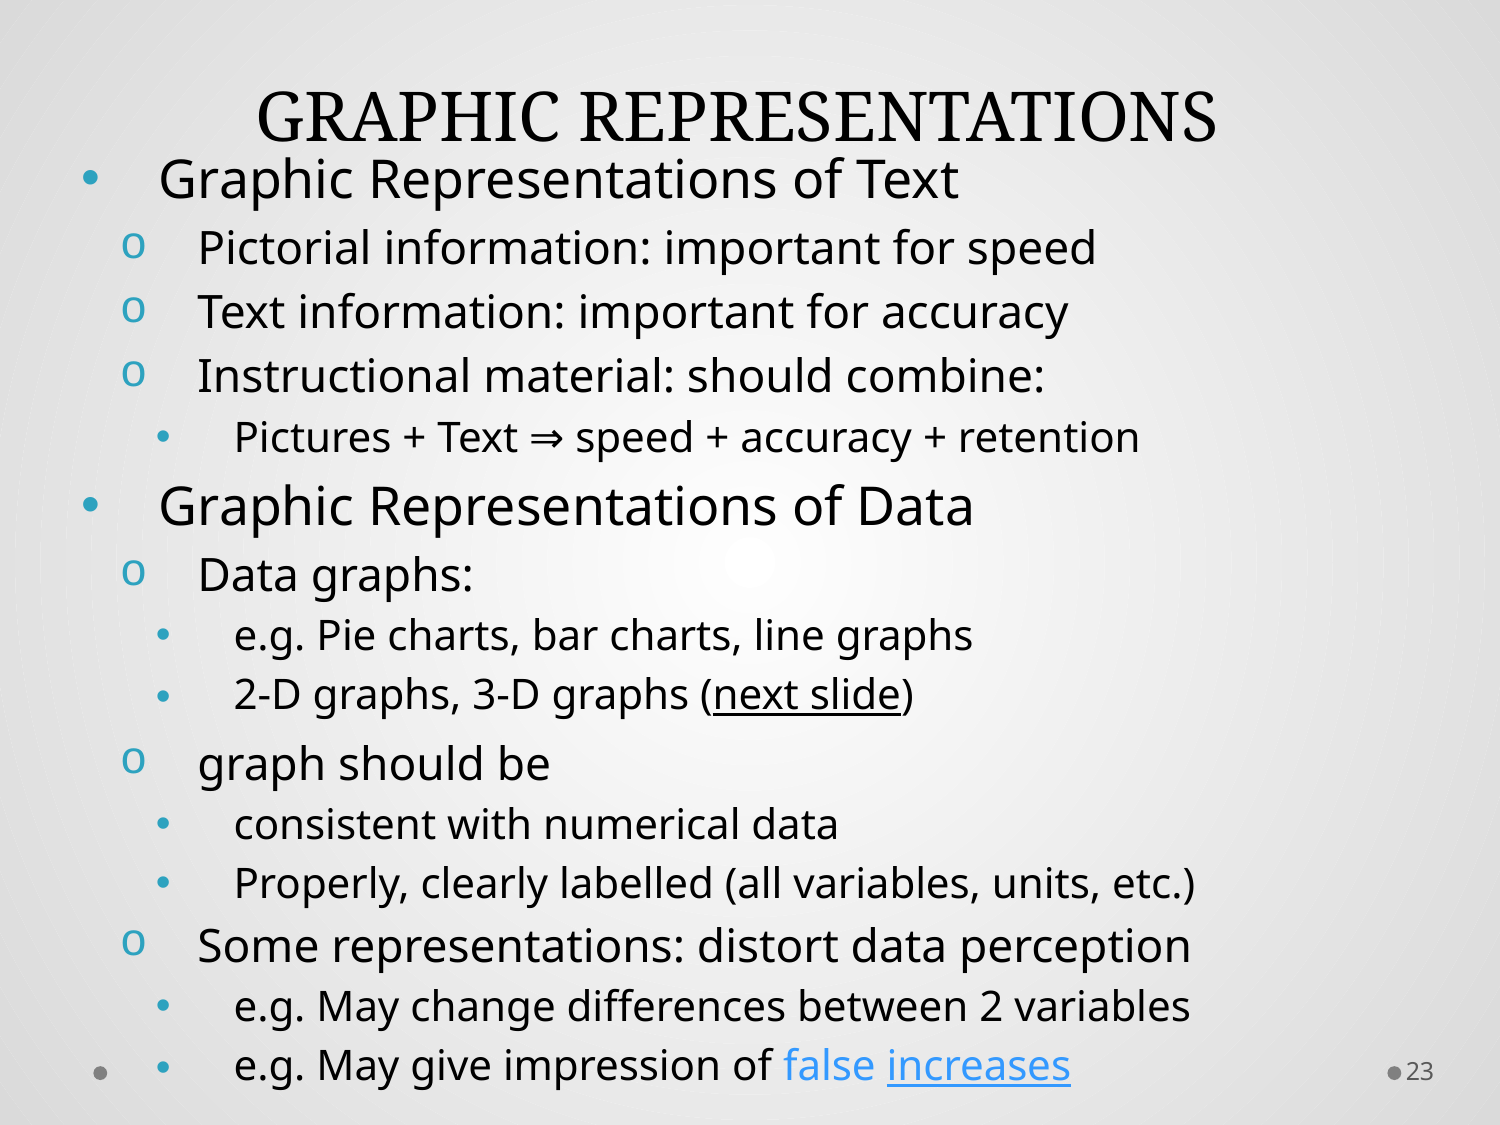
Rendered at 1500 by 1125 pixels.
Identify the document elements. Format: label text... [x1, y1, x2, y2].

slide_number 23 [1401, 1042, 1494, 1103]
title GRAPHIC REPRESENTATIONS [62, 62, 1413, 163]
list Graphic Representations of Text Pictorial information: important for speed Text information: important for accuracy Instructional material: should combine: Pictures + Text ⇒ speed + accuracy + retention Graphic Representations of Data Data graphs: e.g. Pie charts, bar charts, line graphs 2-D graphs, 3-D graphs (next slide) graph should be consistent with numerical data Properly, clearly labelled (all variables, units, etc.) Some representations: distort data perception e.g. May change differences between 2 variables e.g. May give impression of false increases [50, 137, 1400, 1113]
